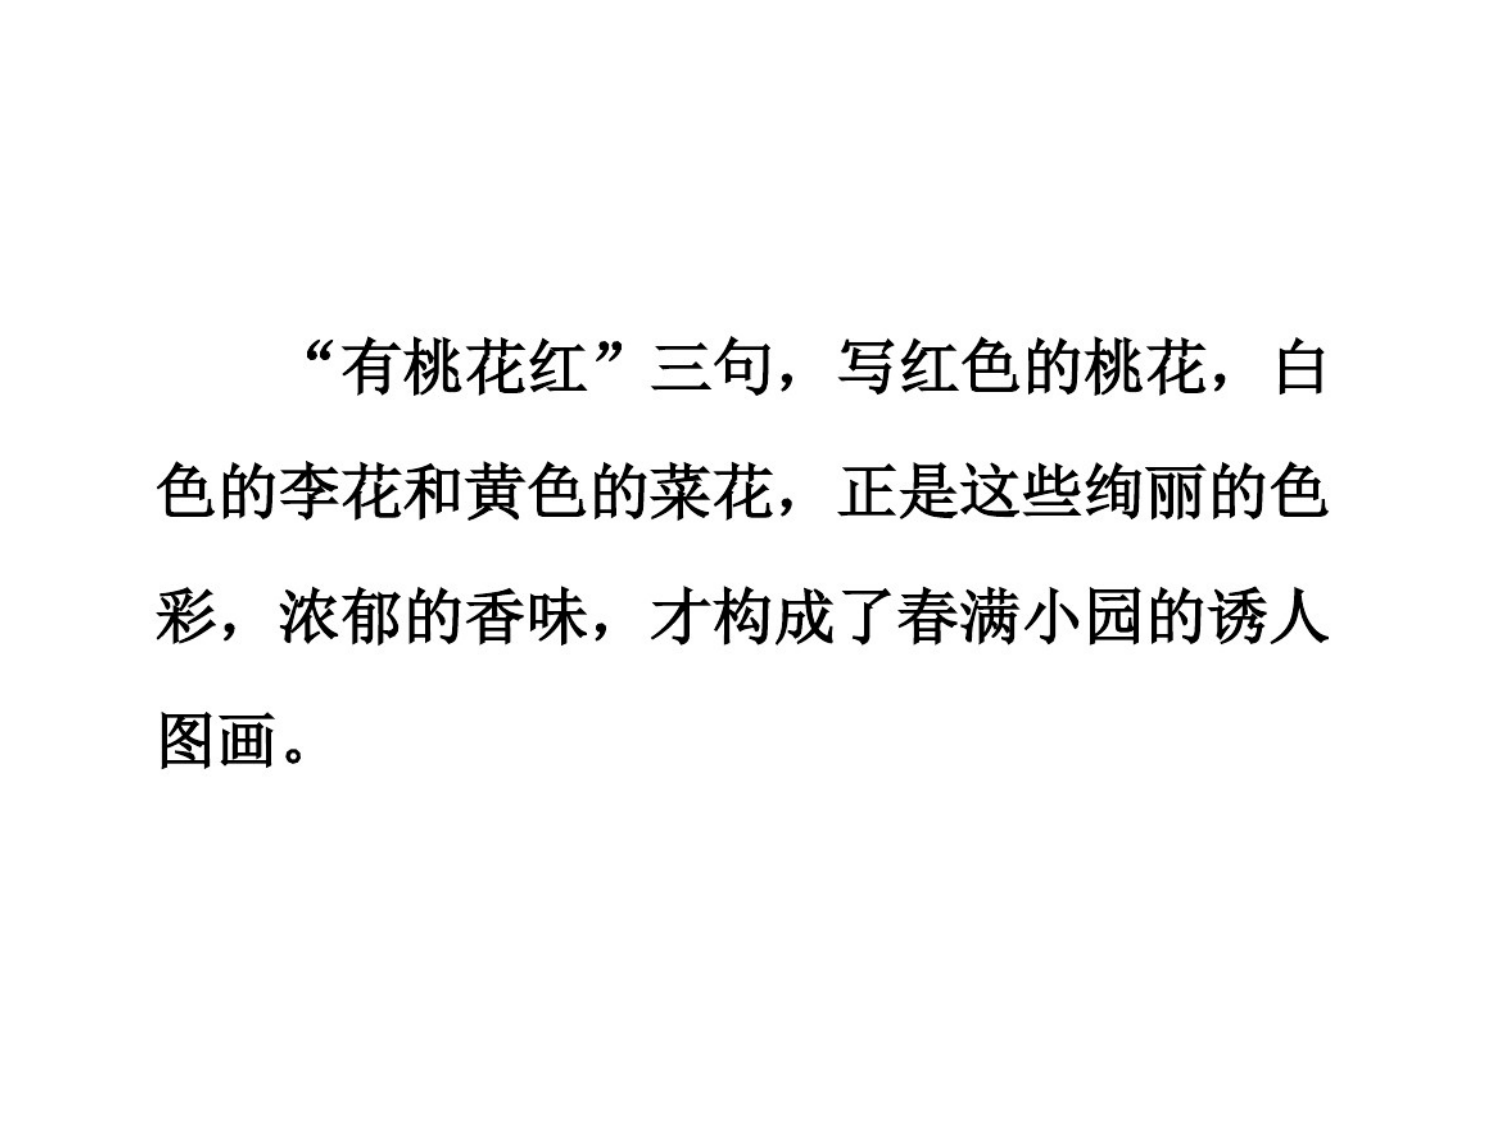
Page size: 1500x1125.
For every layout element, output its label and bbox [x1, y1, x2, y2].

list [57, 43, 1443, 1075]
